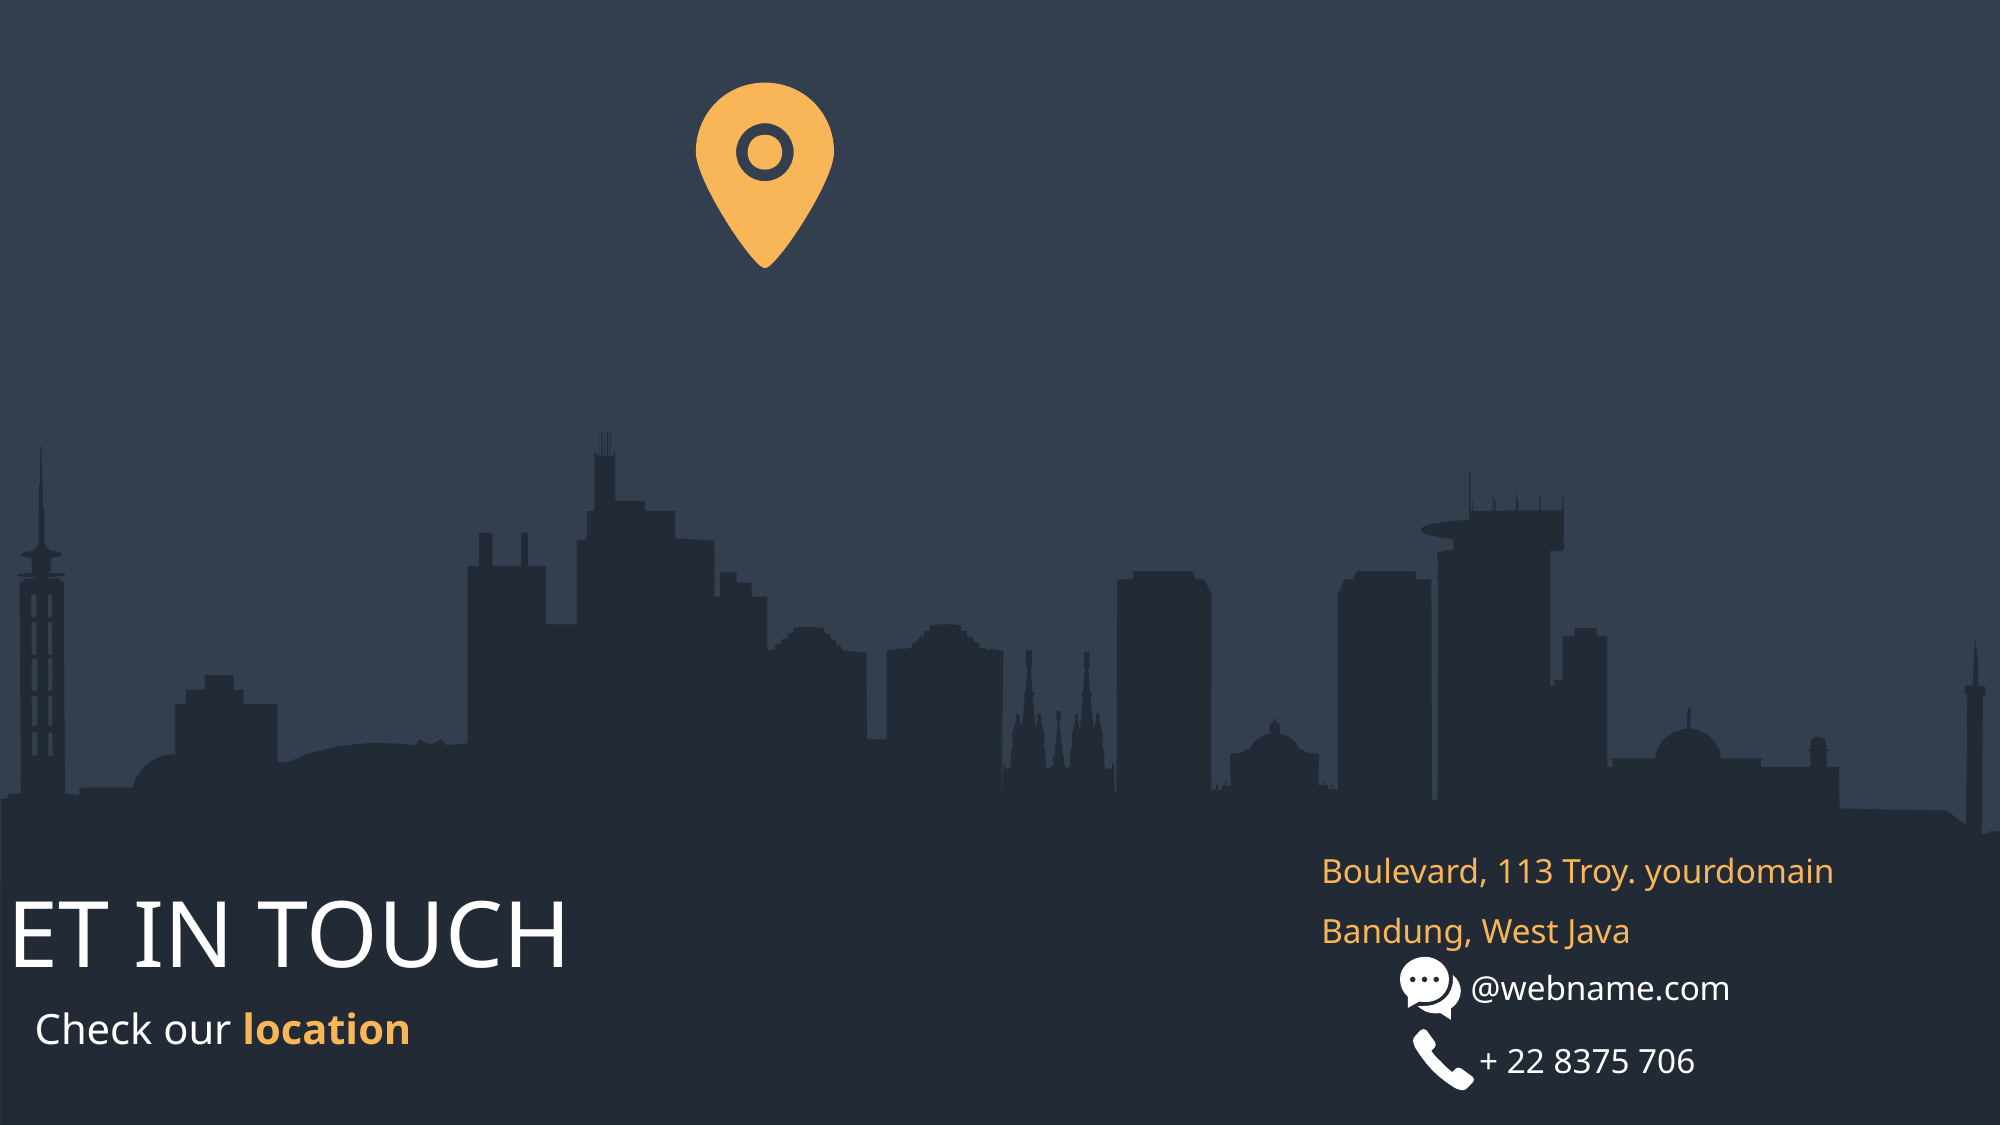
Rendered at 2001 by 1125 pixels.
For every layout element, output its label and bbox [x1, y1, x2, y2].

text_box [0, 431, 2000, 1125]
text_box [695, 82, 835, 269]
